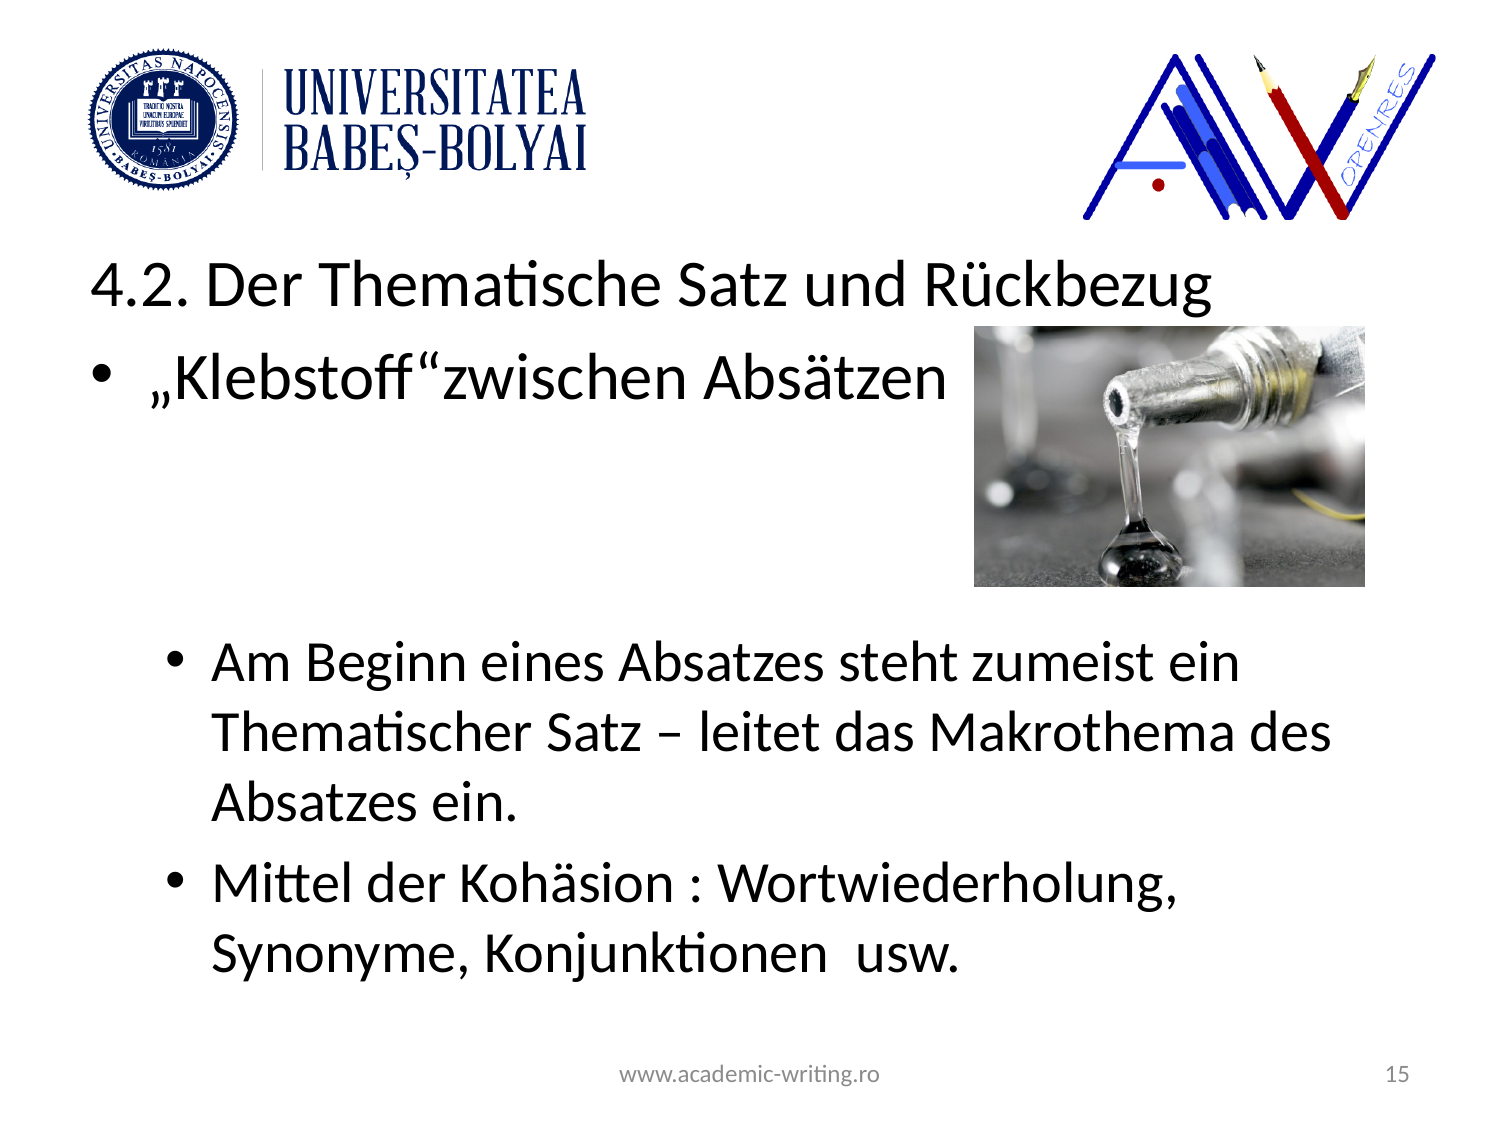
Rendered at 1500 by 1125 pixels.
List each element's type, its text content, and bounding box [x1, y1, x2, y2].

picture [974, 325, 1365, 587]
list 4.2. Der Thematische Satz und Rückbezug „Klebstoff“zwischen Absätzen Am Beginn eines Absatzes steht zumeist ein Thematischer Satz – leitet das Makrothema des Absatzes ein. Mittel der Kohäsion : Wortwiederholung, Synonyme, Konjunktionen usw. [75, 231, 1425, 1047]
footer www.academic-writing.ro [512, 1042, 988, 1103]
picture [76, 42, 597, 197]
picture [1083, 54, 1436, 220]
slide_number 15 [1074, 1042, 1425, 1103]
